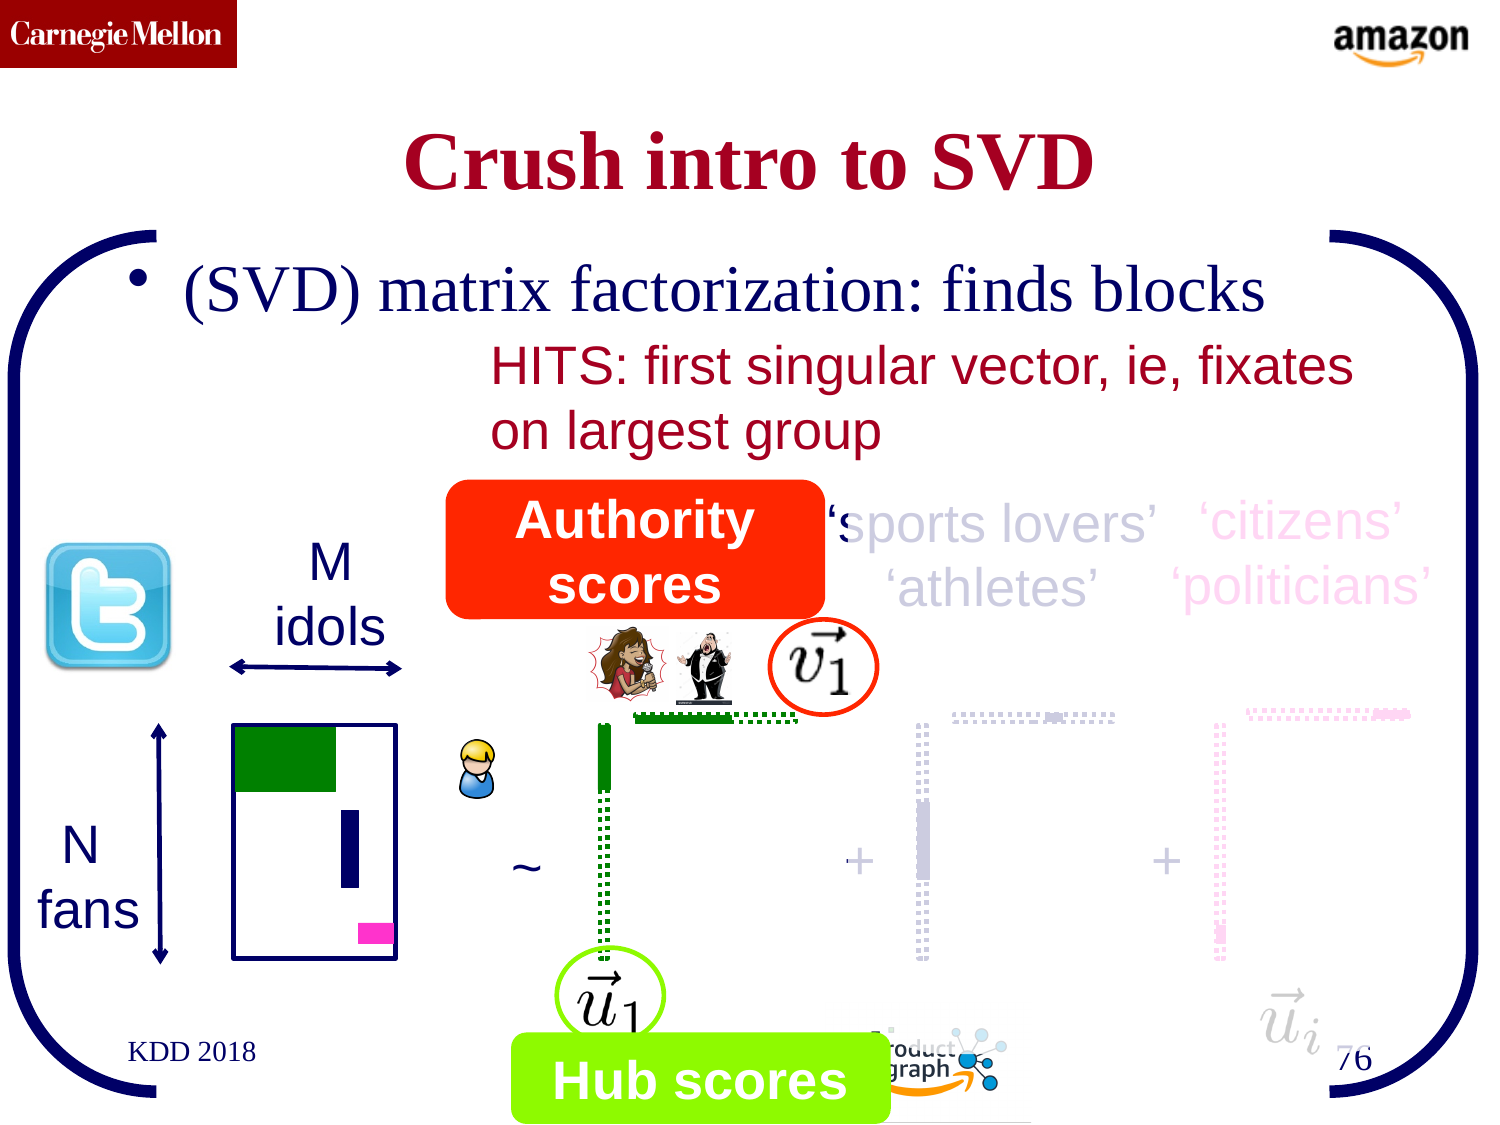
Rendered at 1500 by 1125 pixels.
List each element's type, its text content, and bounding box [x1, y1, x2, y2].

text_box HITS: first singular vector, ie, fixates on largest group [476, 323, 1425, 468]
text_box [233, 710, 1410, 959]
picture [576, 970, 644, 1038]
picture [586, 625, 669, 702]
picture [1259, 987, 1320, 1055]
text_box [847, 468, 1431, 1055]
text_box [769, 629, 878, 708]
slide_number 76 [1074, 1039, 1388, 1101]
text_box [13, 236, 1473, 1092]
text_box [640, 967, 664, 1029]
text_box Hub scores [511, 1032, 891, 1124]
picture [676, 632, 732, 706]
title Crush intro to SVD [112, 99, 1388, 213]
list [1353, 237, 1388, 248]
text_box Authority scores [445, 479, 826, 620]
picture [459, 738, 495, 800]
slide_number KDD 2018 [112, 1024, 426, 1101]
picture [40, 539, 176, 675]
picture [788, 625, 854, 695]
text_box [556, 967, 579, 1028]
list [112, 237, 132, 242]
picture [1322, 4, 1484, 88]
text_box [800, 619, 847, 624]
picture [0, 0, 237, 68]
